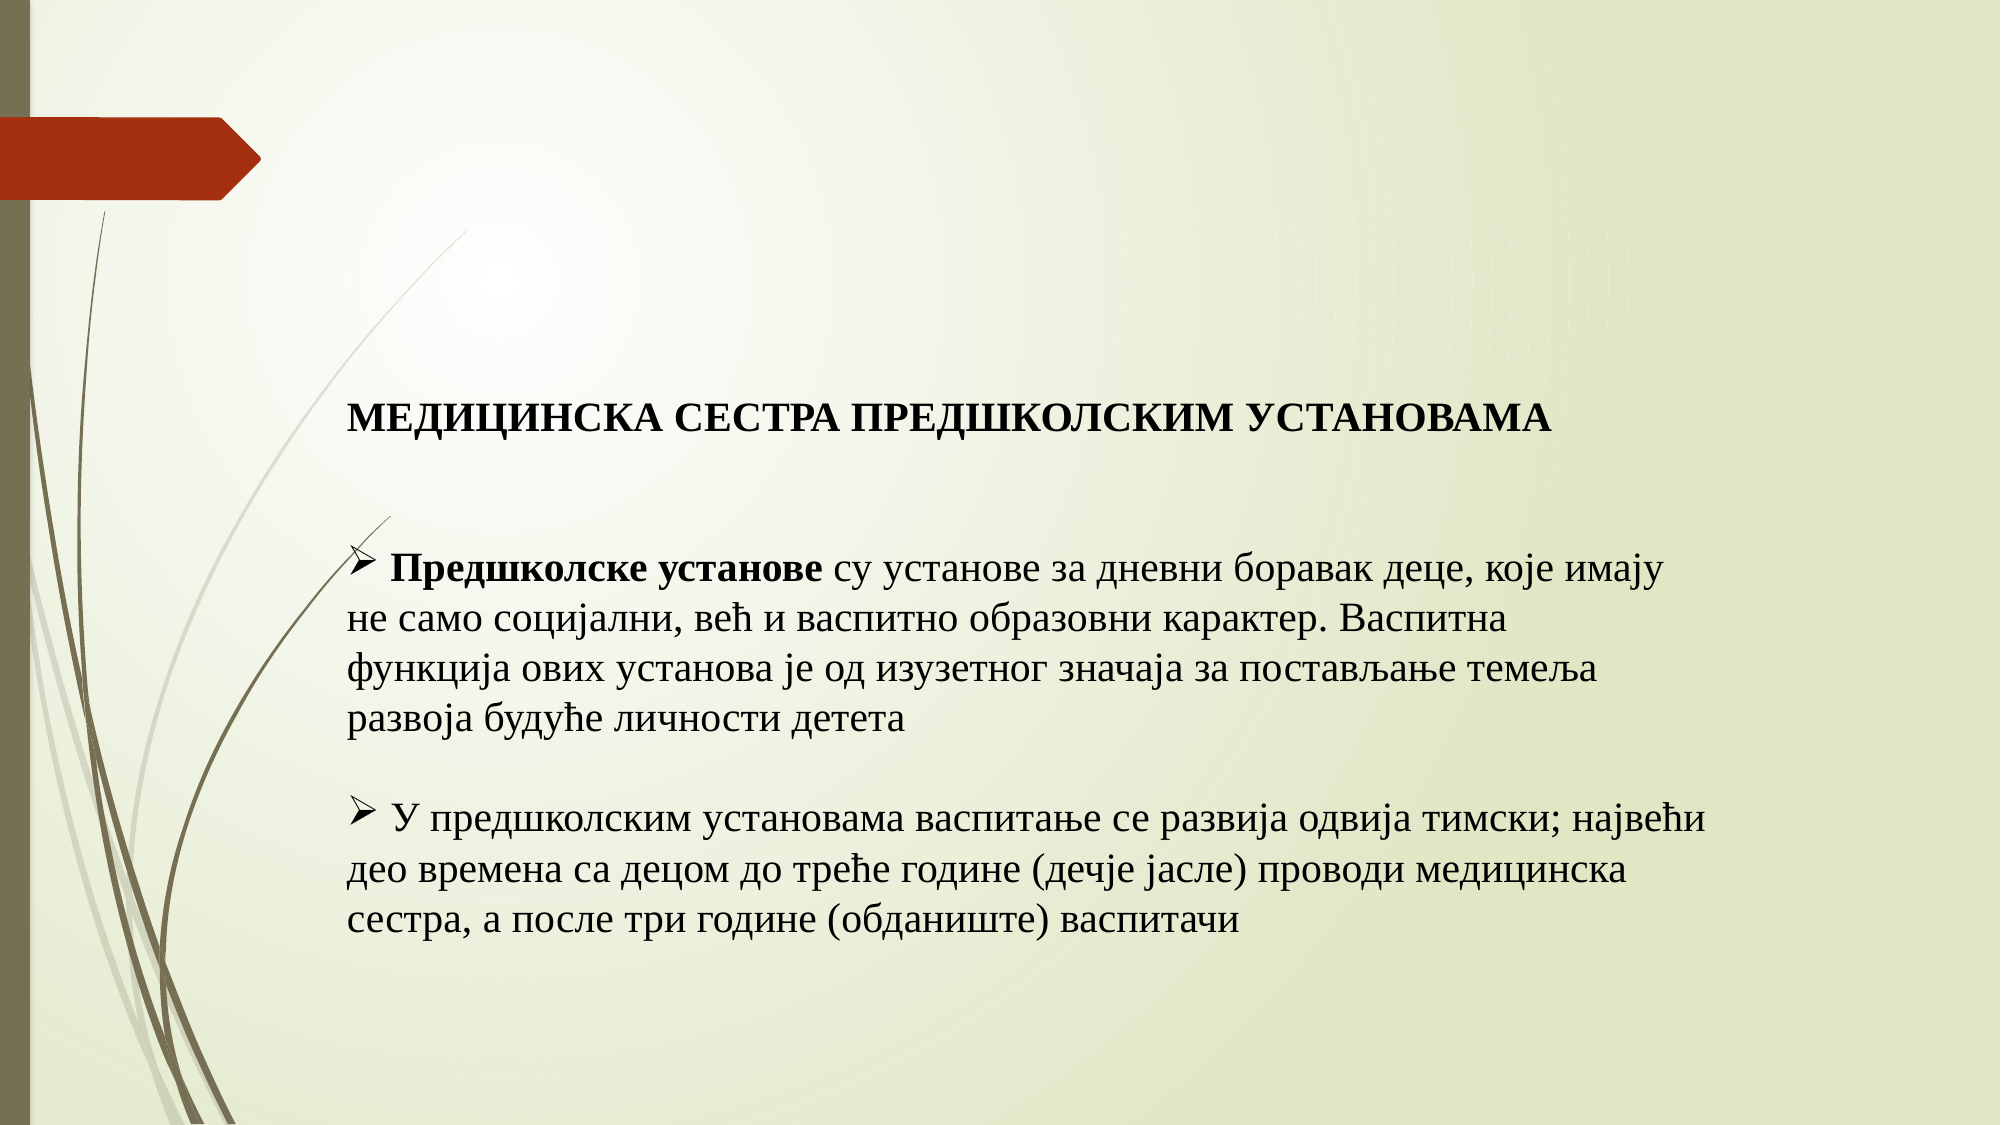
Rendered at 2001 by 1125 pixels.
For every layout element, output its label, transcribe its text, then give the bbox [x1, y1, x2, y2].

text_box МЕДИЦИНСКА СЕСТРА ПРЕДШКОЛСКИМ УСТАНОВАМА Предшколске установе су установе за дневни боравак деце, које имају не само социјални, већ и васпитно образовни карактер. Васпитна функција ових установа је од изузетног значаја за постављање темеља развоја будуће личности детета У предшколским установама васпитање се развија одвија тимски; највећи део времена са децом до треће године (дечје јасле) проводи медицинска сестра, а после три године (обданиште) васпитачи [332, 140, 1688, 1090]
